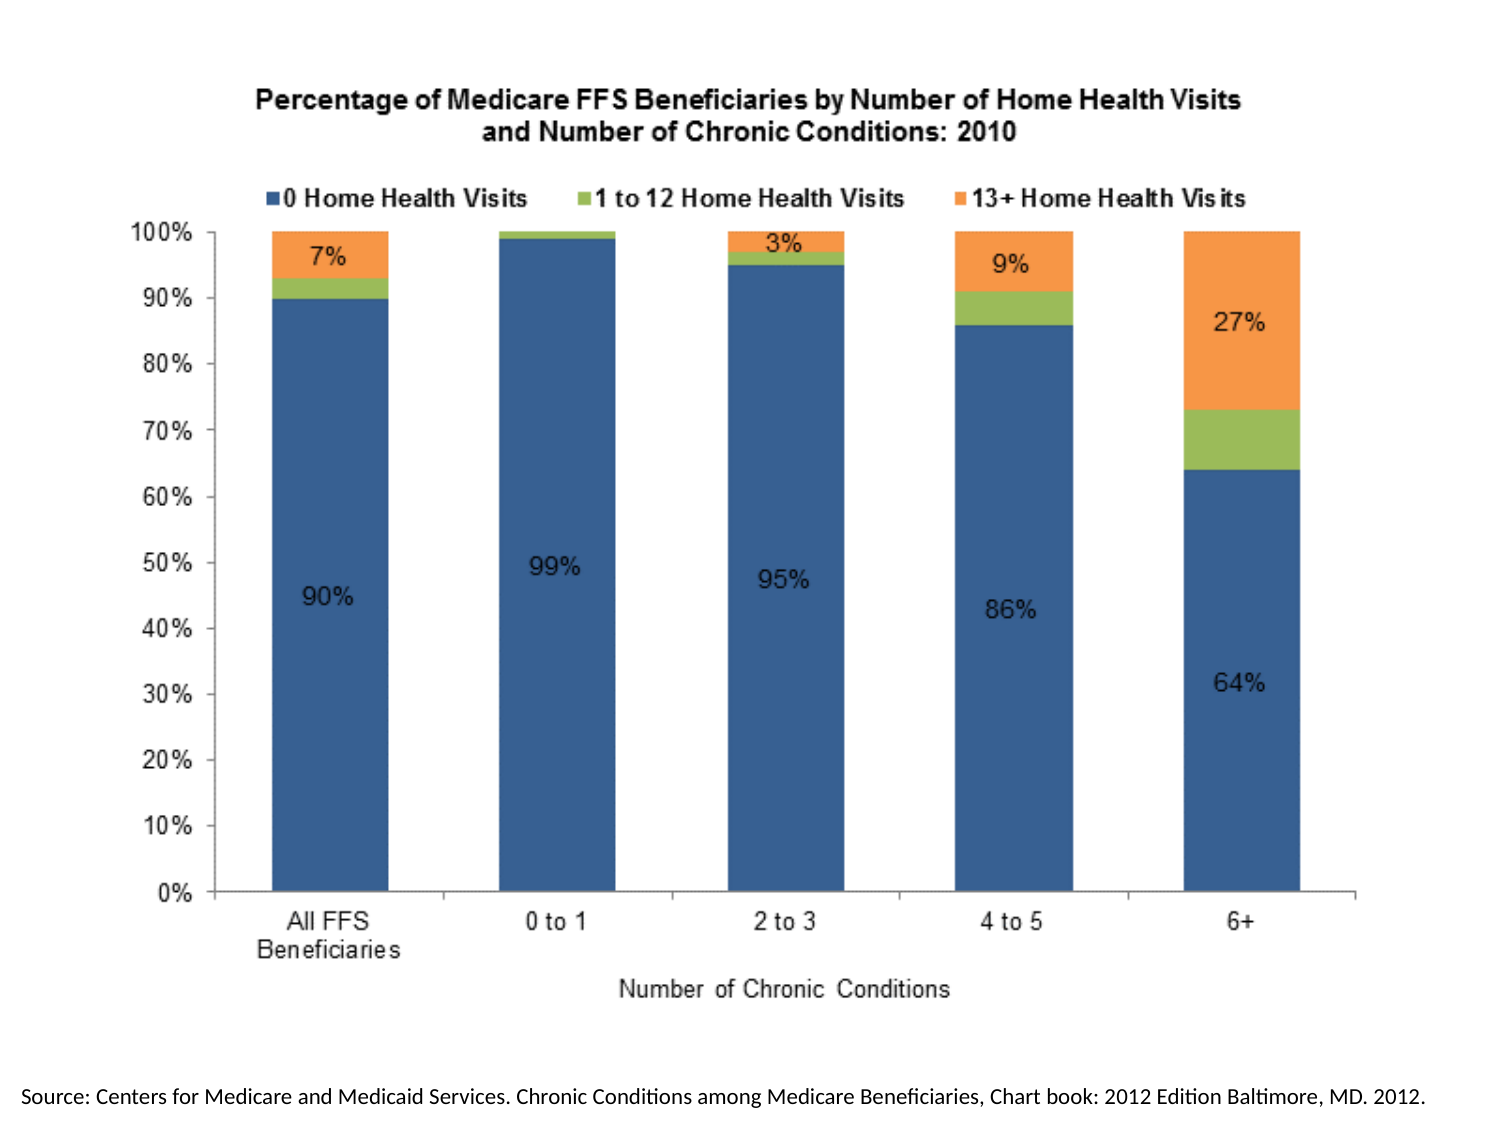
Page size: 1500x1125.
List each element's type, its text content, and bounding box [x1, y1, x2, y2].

footer Source: Centers for Medicare and Medicaid Services. Chronic Conditions among Medicare Beneficiaries, Chart book: 2012 Edition Baltimore, MD. 2012. [0, 1065, 1450, 1125]
picture [115, 74, 1385, 1045]
